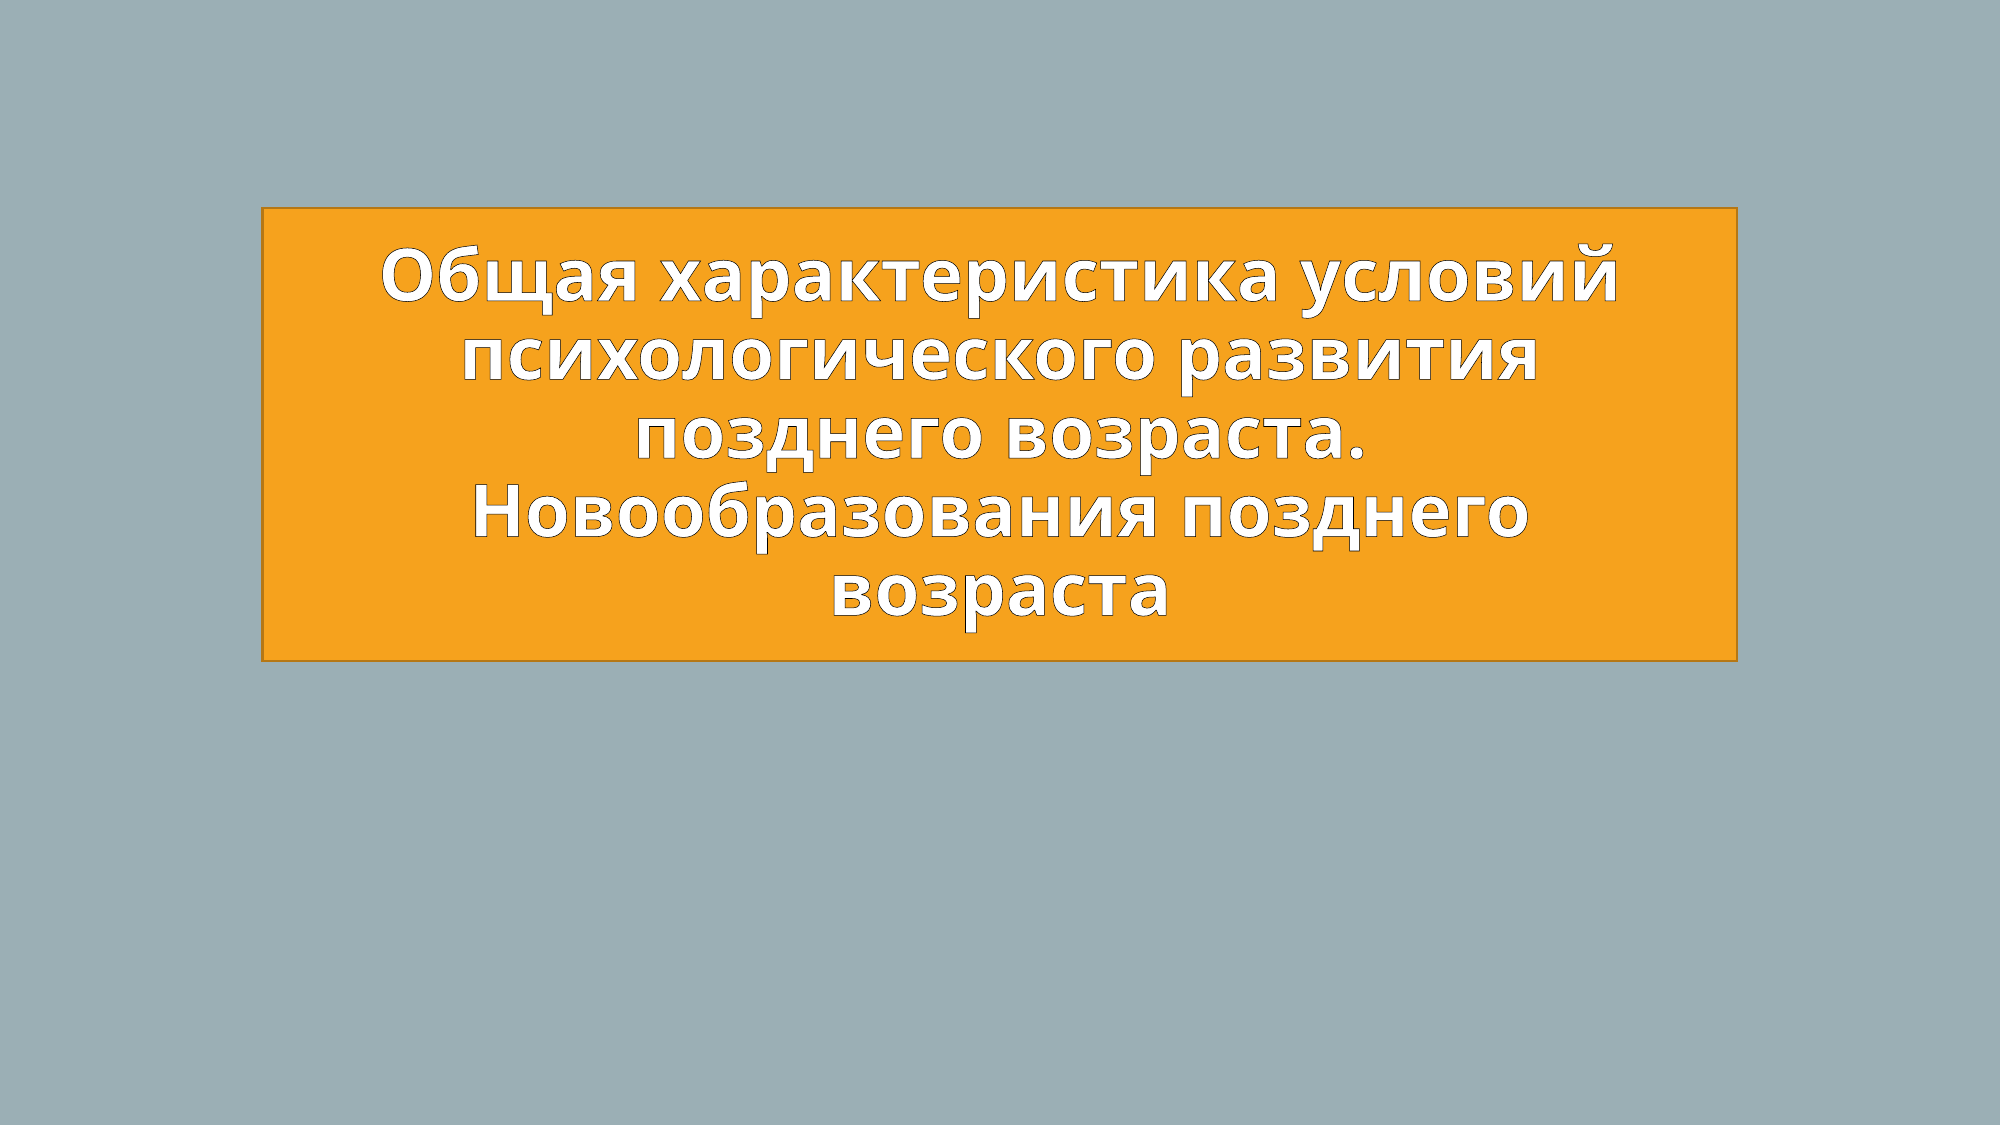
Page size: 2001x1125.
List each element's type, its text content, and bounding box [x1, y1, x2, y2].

title Общая характеристика условий психологического развития позднего возраста. Новообразования позднего возраста [261, 207, 1738, 662]
